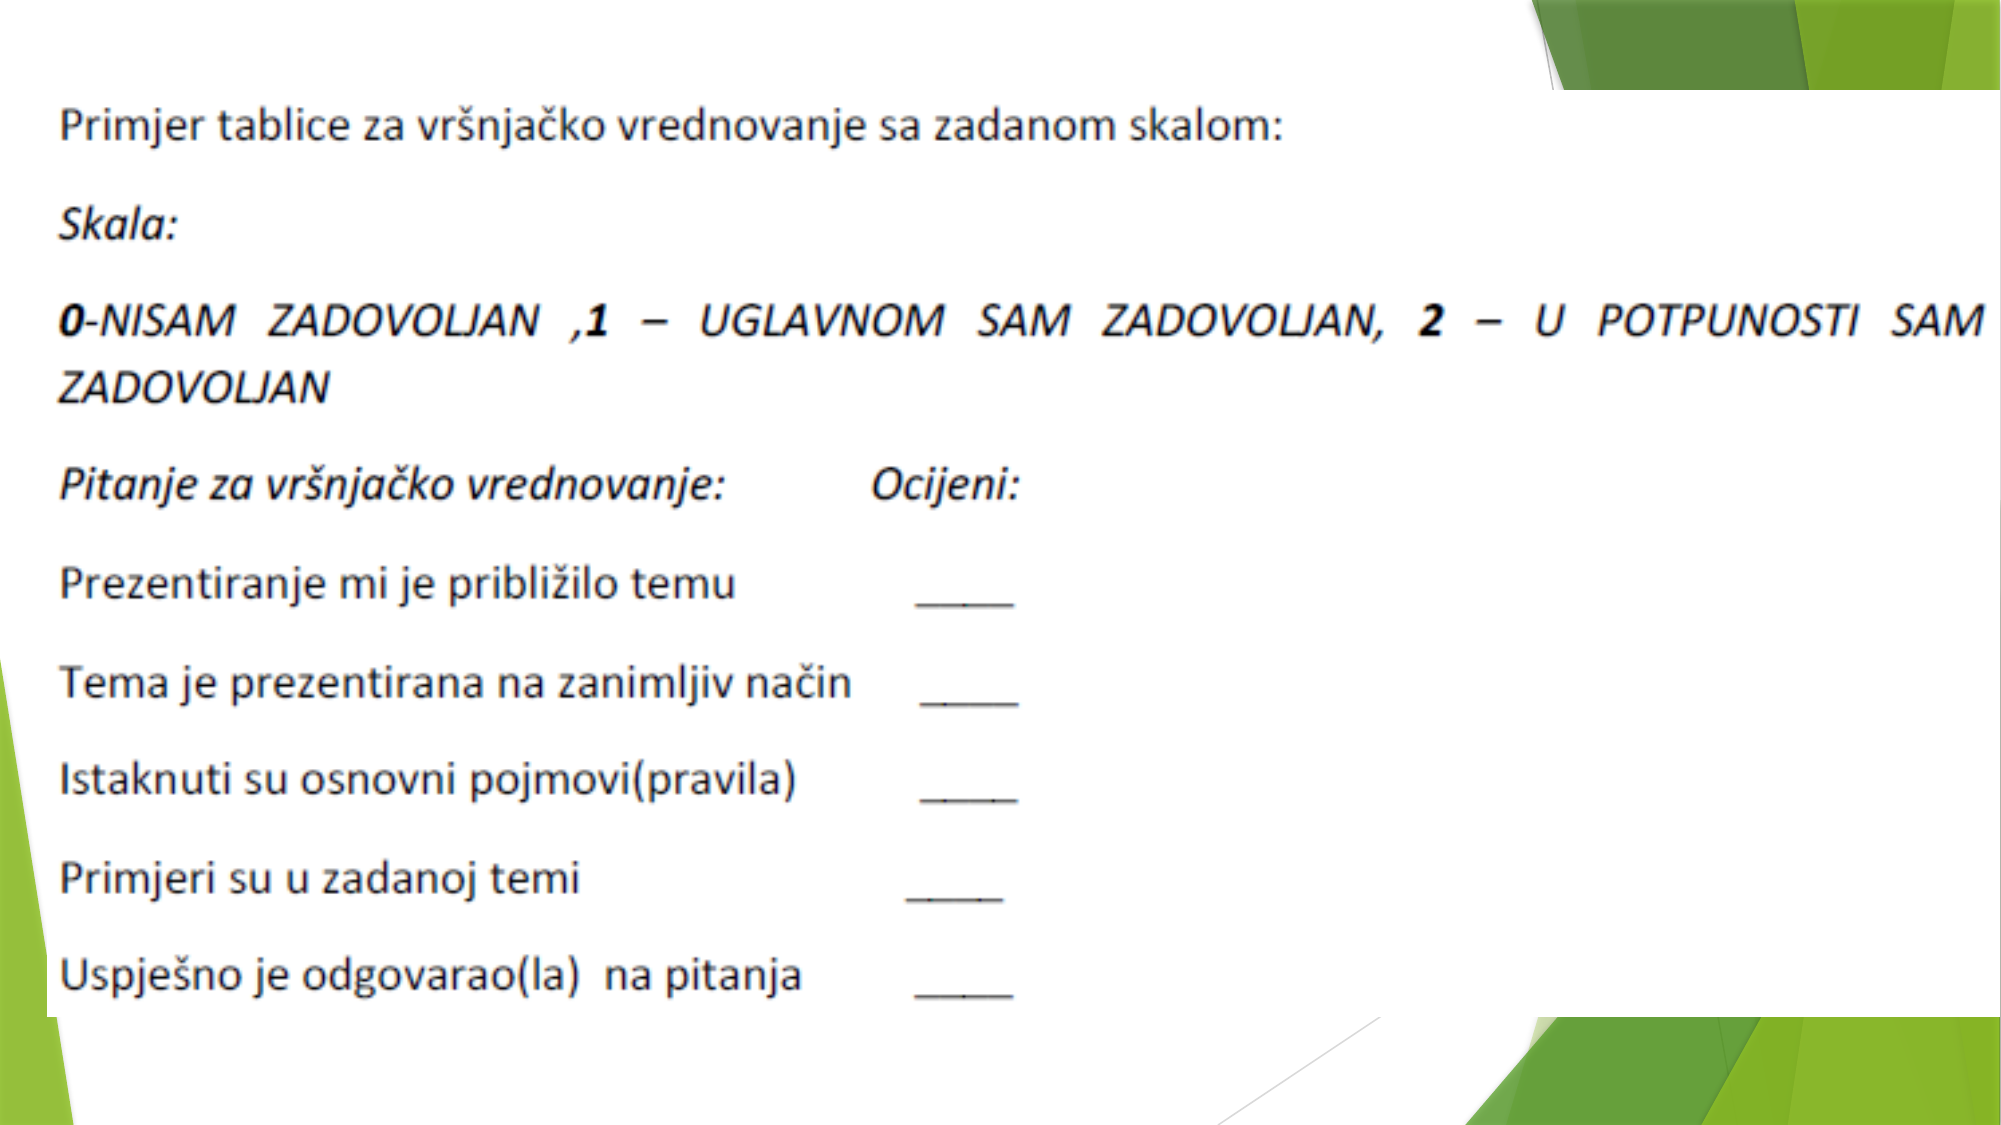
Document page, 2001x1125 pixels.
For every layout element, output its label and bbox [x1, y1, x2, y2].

picture [46, 90, 2000, 1018]
